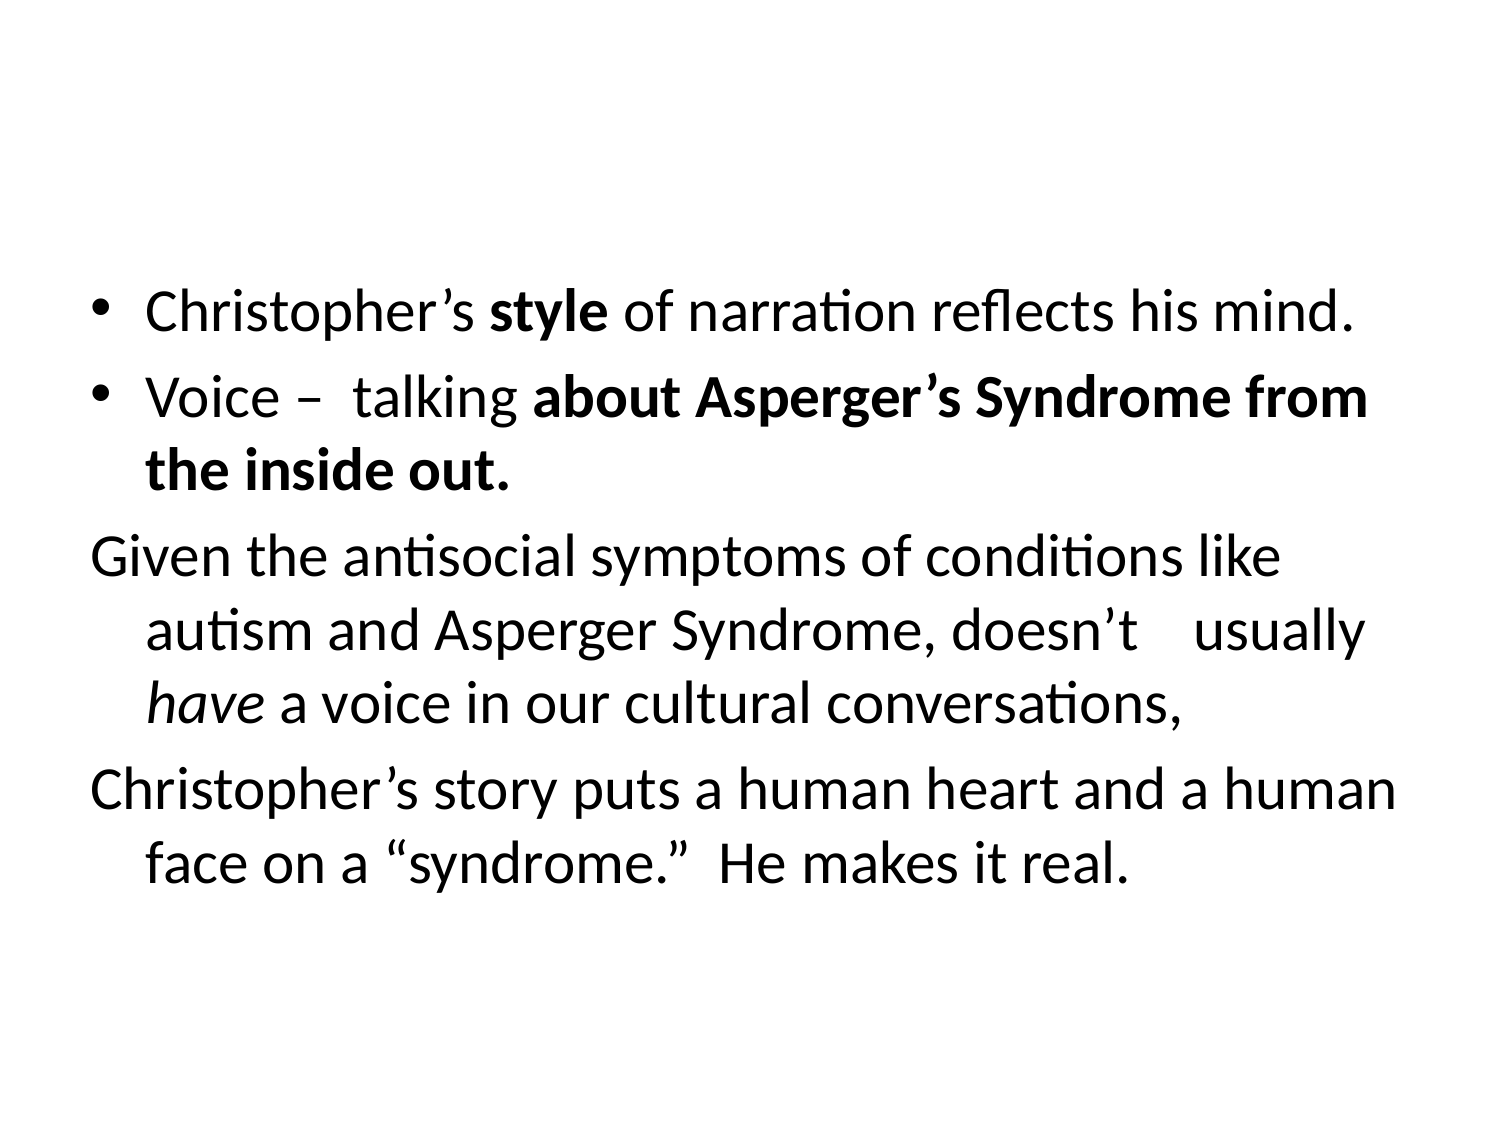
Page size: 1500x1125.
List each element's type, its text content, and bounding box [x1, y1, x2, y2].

list Christopher’s style of narration reflects his mind. Voice – talking about Asperger’s Syndrome from the inside out. Given the antisocial symptoms of conditions like autism and Asperger Syndrome, doesn’t usually have a voice in our cultural conversations, Christopher’s story puts a human heart and a human face on a “syndrome.” He makes it real. [74, 262, 1426, 1006]
